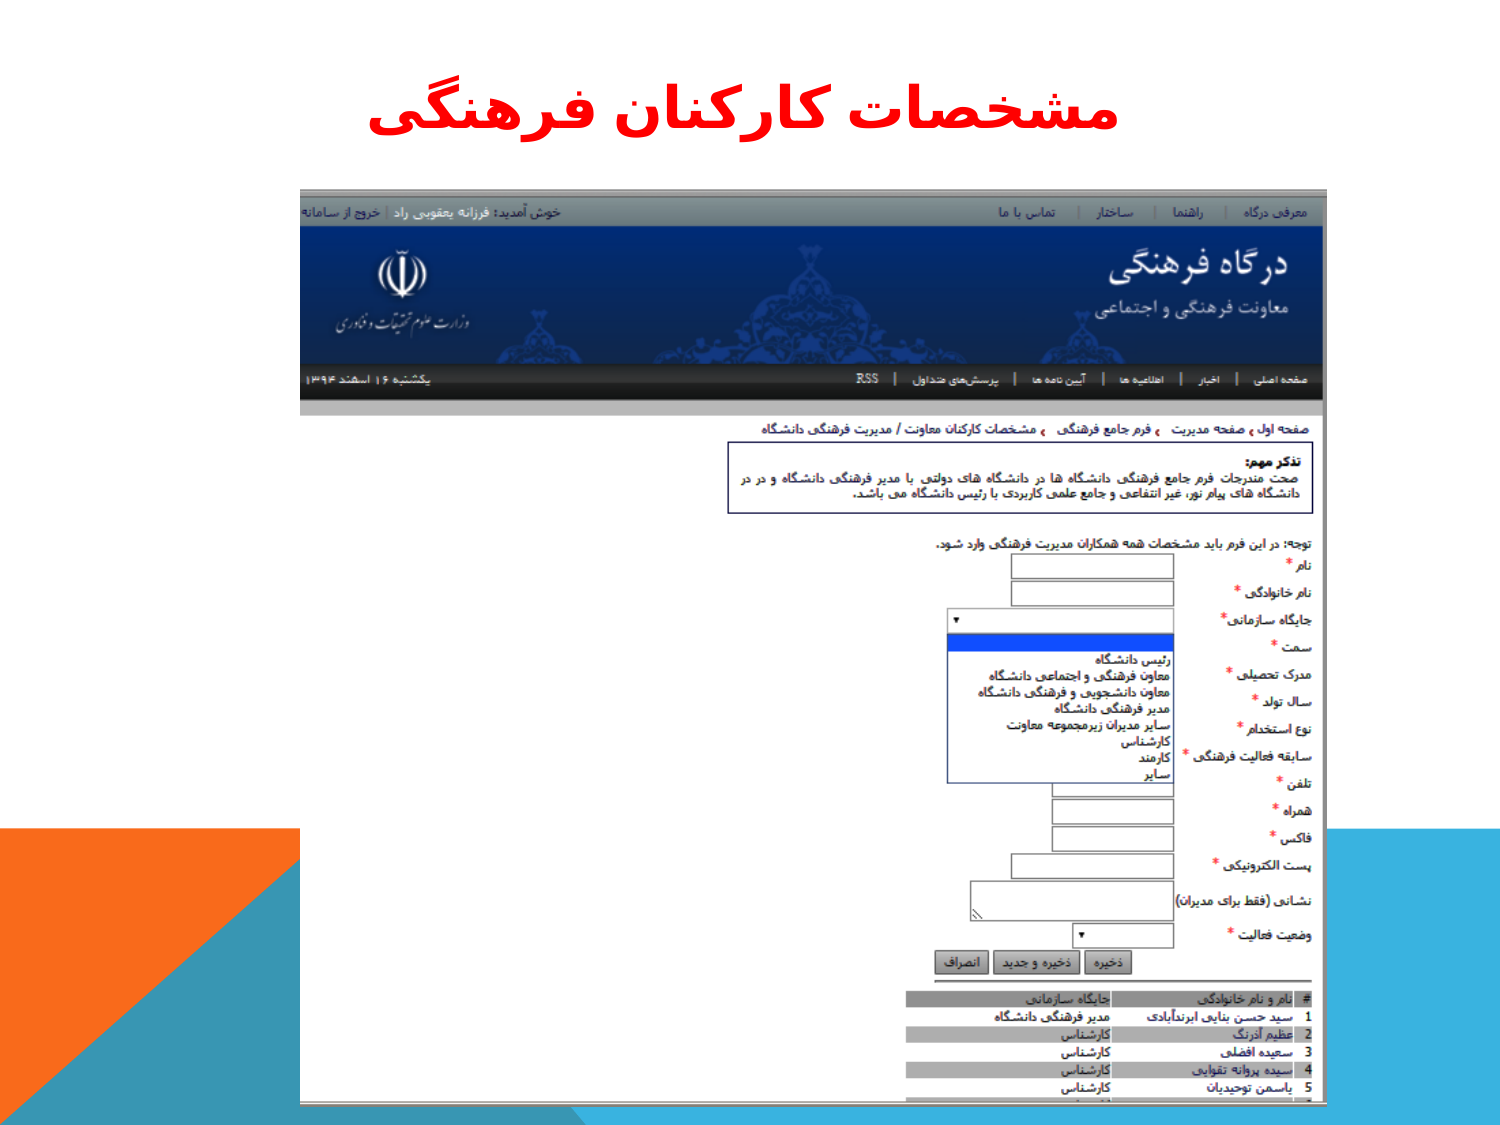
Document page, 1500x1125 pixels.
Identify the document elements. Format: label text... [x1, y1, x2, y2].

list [299, 180, 1327, 1107]
title مشخصات کارکنان فرهنگی [135, 60, 1369, 150]
